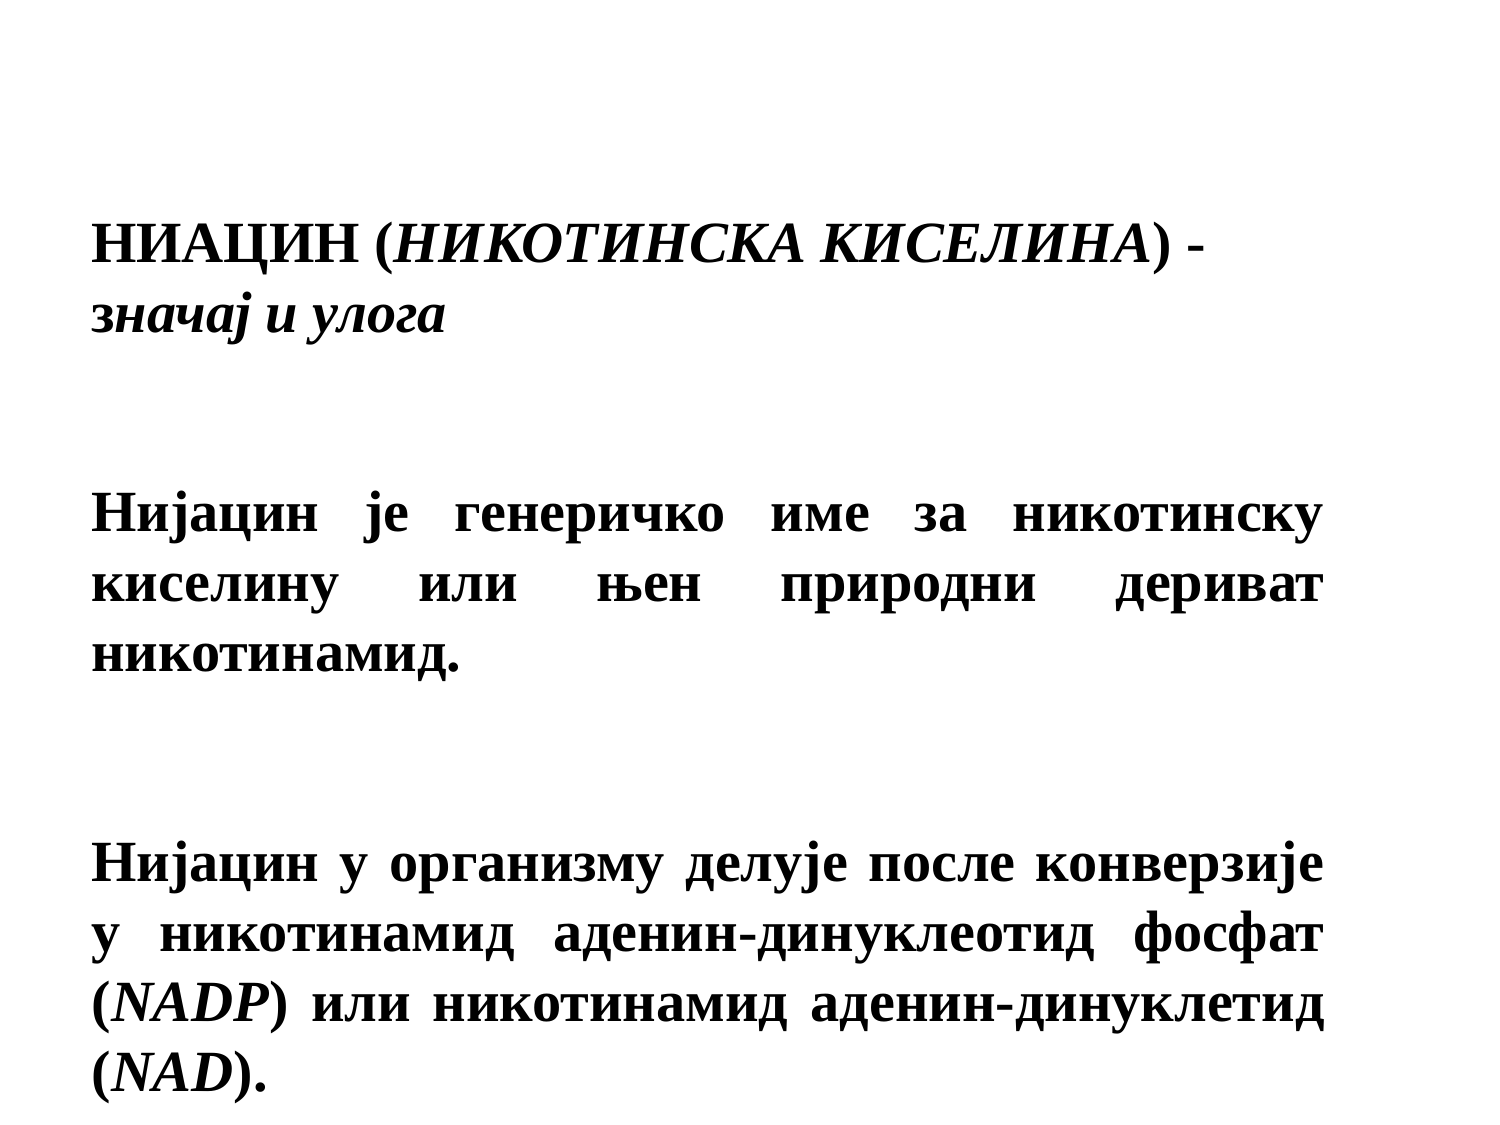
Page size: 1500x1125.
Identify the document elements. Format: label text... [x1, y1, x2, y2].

text_box НИАЦИН (НИКОТИНСКА КИСЕЛИНА) - значај и улога Нијацин је генеричко име за никотинску киселину или њен природни дериват никотинамид. Нијацин у организму делује после конверзије у никотинамид аденин-динуклеотид фосфат (NADP) или никотинамид аденин-динуклетид (NAD). [76, 196, 1340, 1111]
